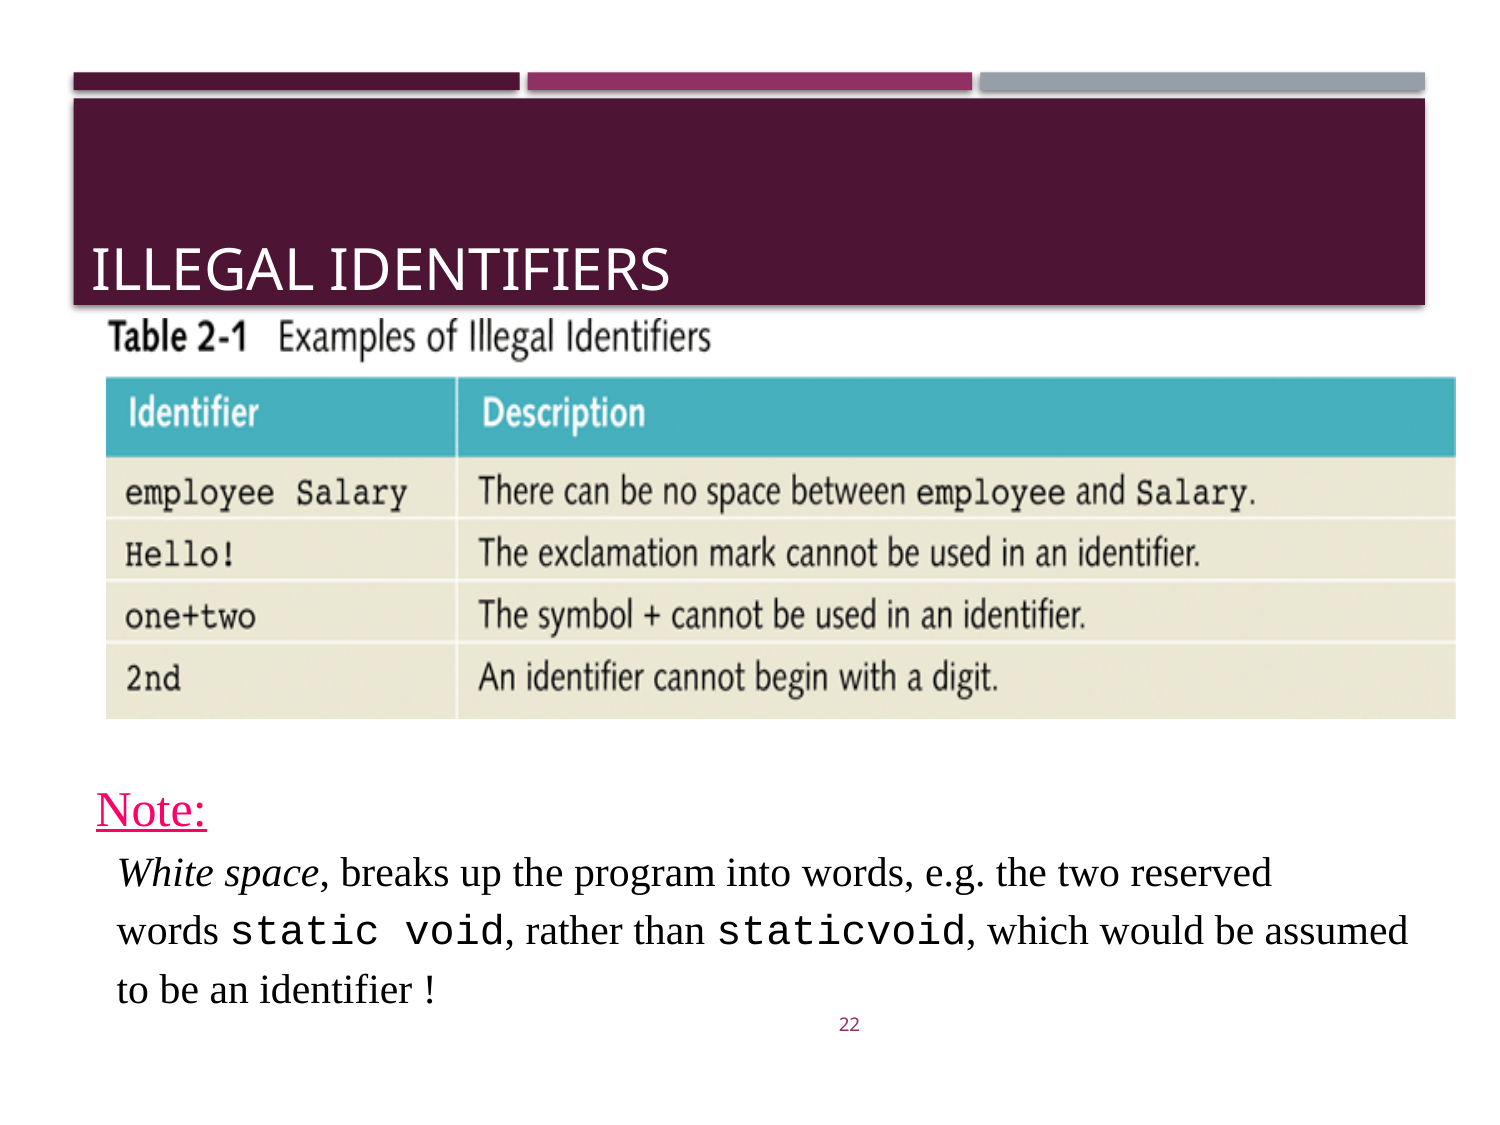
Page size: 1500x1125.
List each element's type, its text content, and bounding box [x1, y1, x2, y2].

slide_number 22 [76, 995, 876, 1056]
picture [105, 318, 1457, 720]
text_box Note: White space, breaks up the program into words, e.g. the two reserved words static void, rather than staticvoid, which would be assumed to be an identifier ! [80, 768, 1500, 1019]
title Illegal Identifiers [76, 131, 1387, 310]
